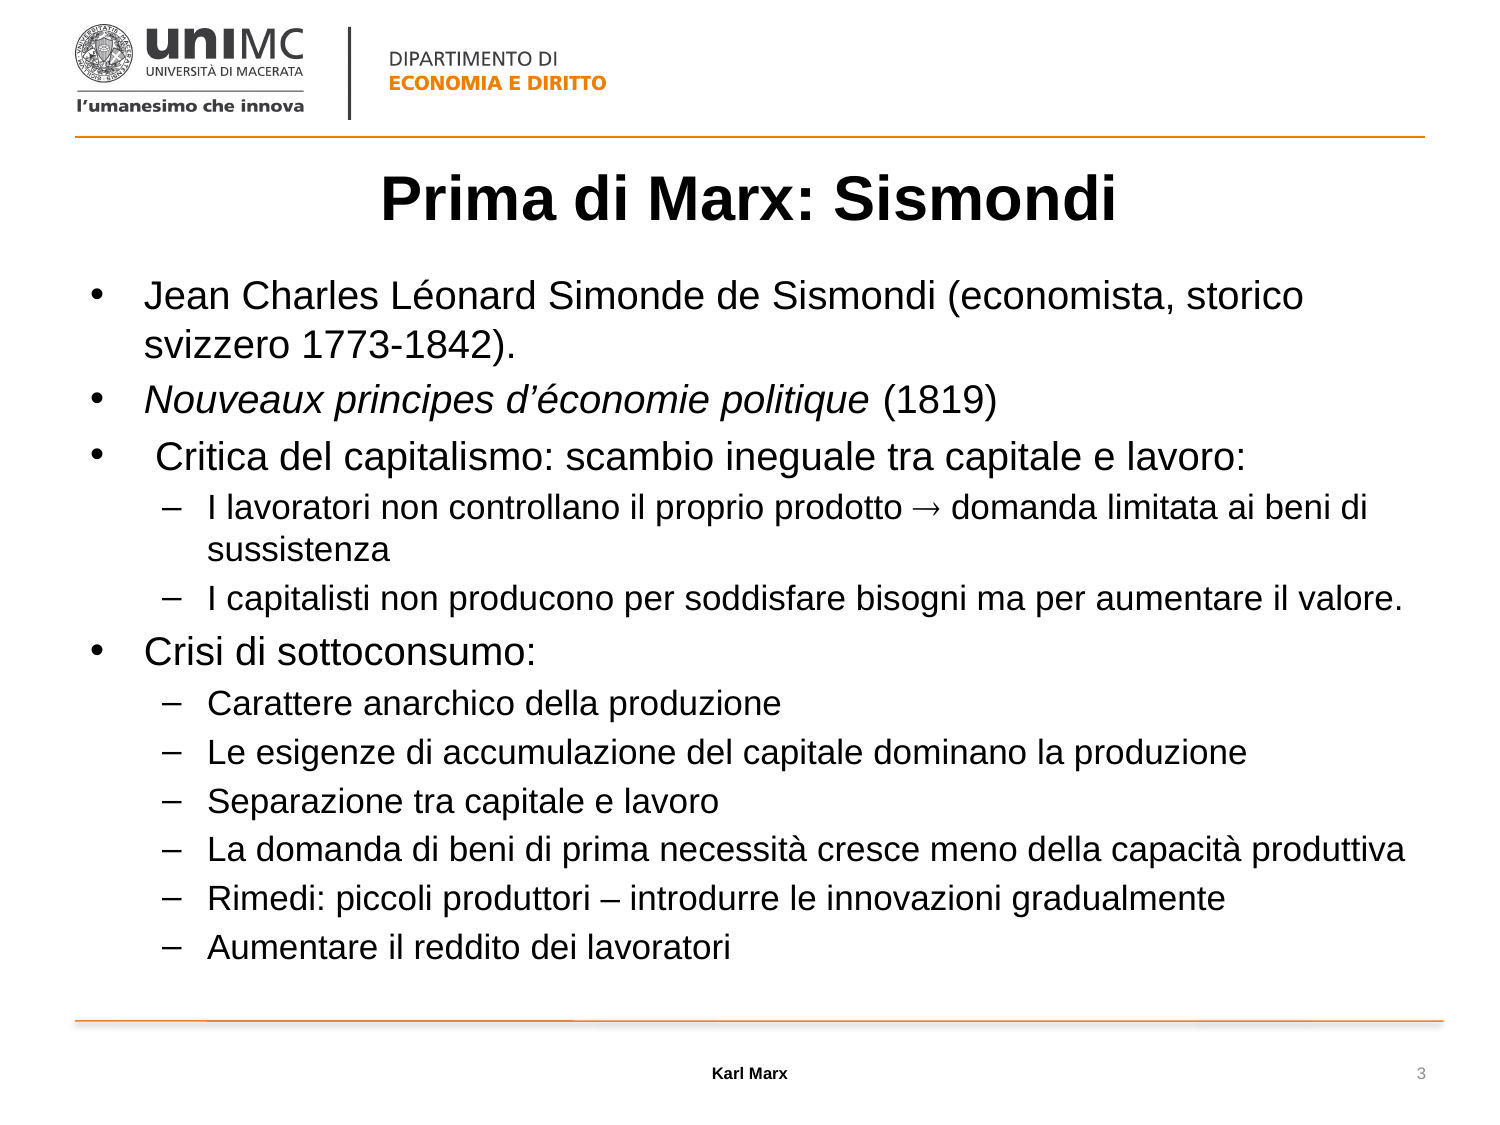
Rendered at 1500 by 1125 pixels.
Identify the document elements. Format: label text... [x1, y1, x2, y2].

list Jean Charles Léonard Simonde de Sismondi (economista, storico svizzero 1773-1842). Nouveaux principes d’économie politique (1819) Critica del capitalismo: scambio ineguale tra capitale e lavoro: I lavoratori non controllano il proprio prodotto  domanda limitata ai beni di sussistenza I capitalisti non producono per soddisfare bisogni ma per aumentare il valore. Crisi di sottoconsumo: Carattere anarchico della produzione Le esigenze di accumulazione del capitale dominano la produzione Separazione tra capitale e lavoro La domanda di beni di prima necessità cresce meno della capacità produttiva Rimedi: piccoli produttori – introdurre le innovazioni gradualmente Aumentare il reddito dei lavoratori [75, 262, 1425, 1005]
picture [75, 24, 1425, 138]
footer Karl Marx [512, 1042, 988, 1103]
slide_number 3 [1091, 1042, 1442, 1103]
title Prima di Marx: Sismondi [75, 149, 1425, 241]
